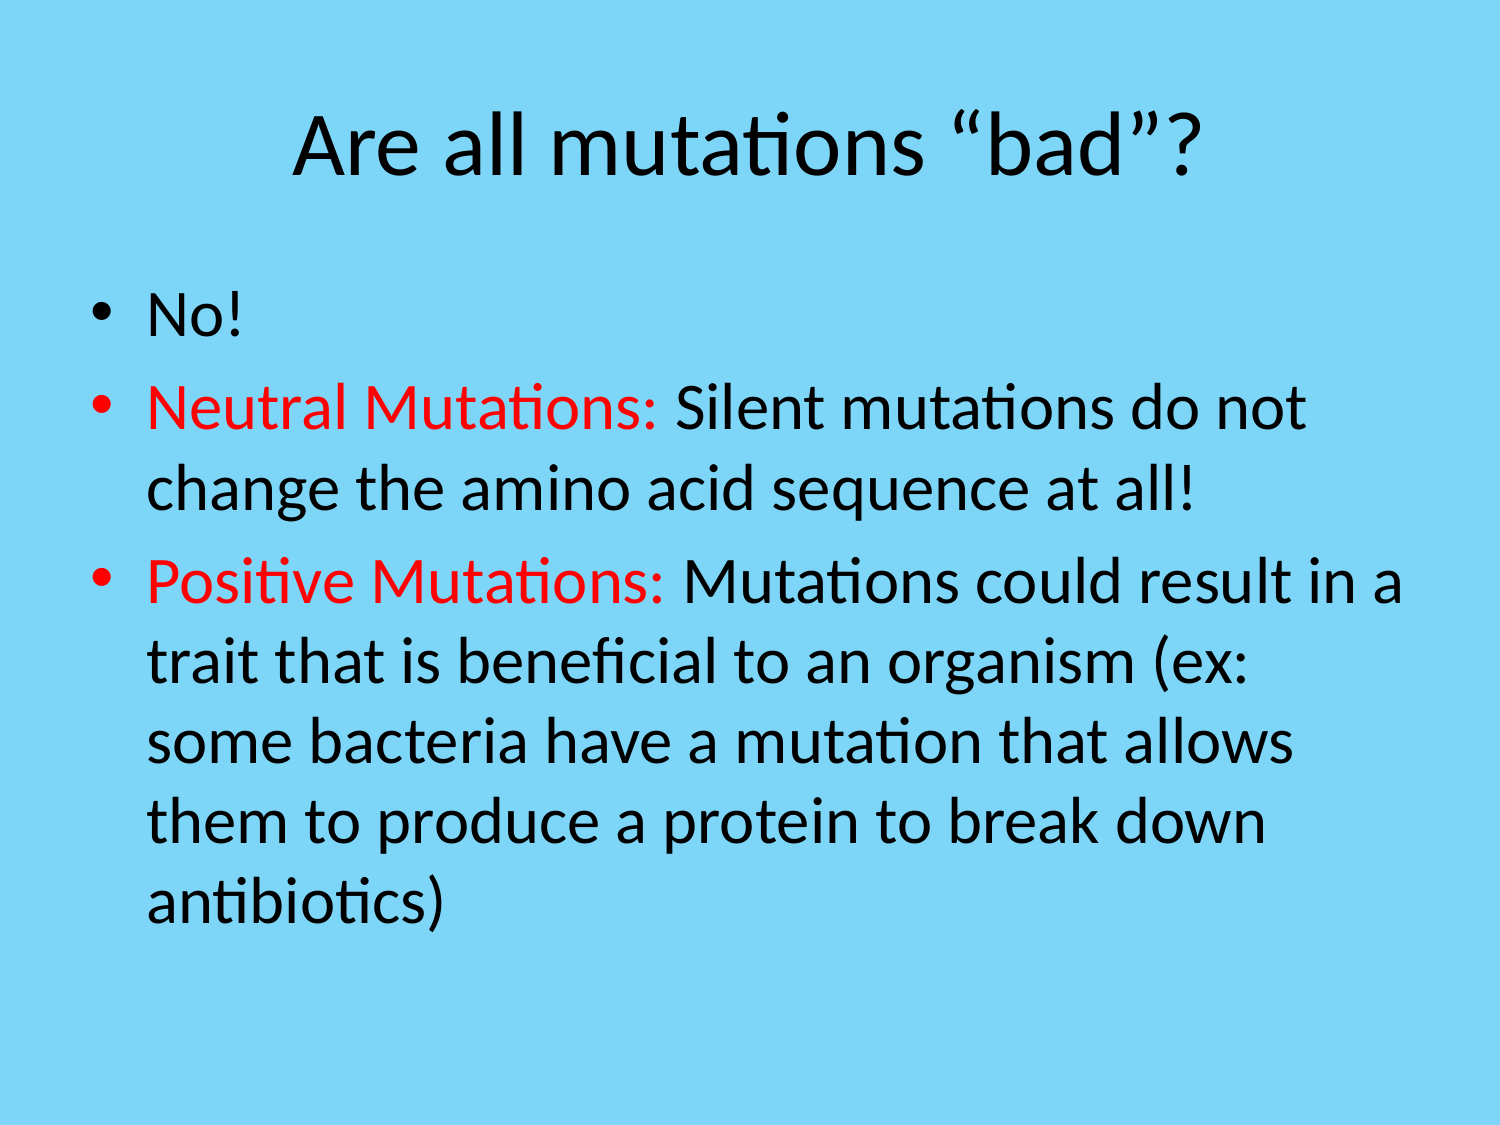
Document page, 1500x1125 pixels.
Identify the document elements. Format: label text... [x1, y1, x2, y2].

list No! Neutral Mutations: Silent mutations do not change the amino acid sequence at all! Positive Mutations: Mutations could result in a trait that is beneficial to an organism (ex: some bacteria have a mutation that allows them to produce a protein to break down antibiotics) [75, 262, 1425, 1005]
title Are all mutations “bad”? [75, 45, 1425, 233]
